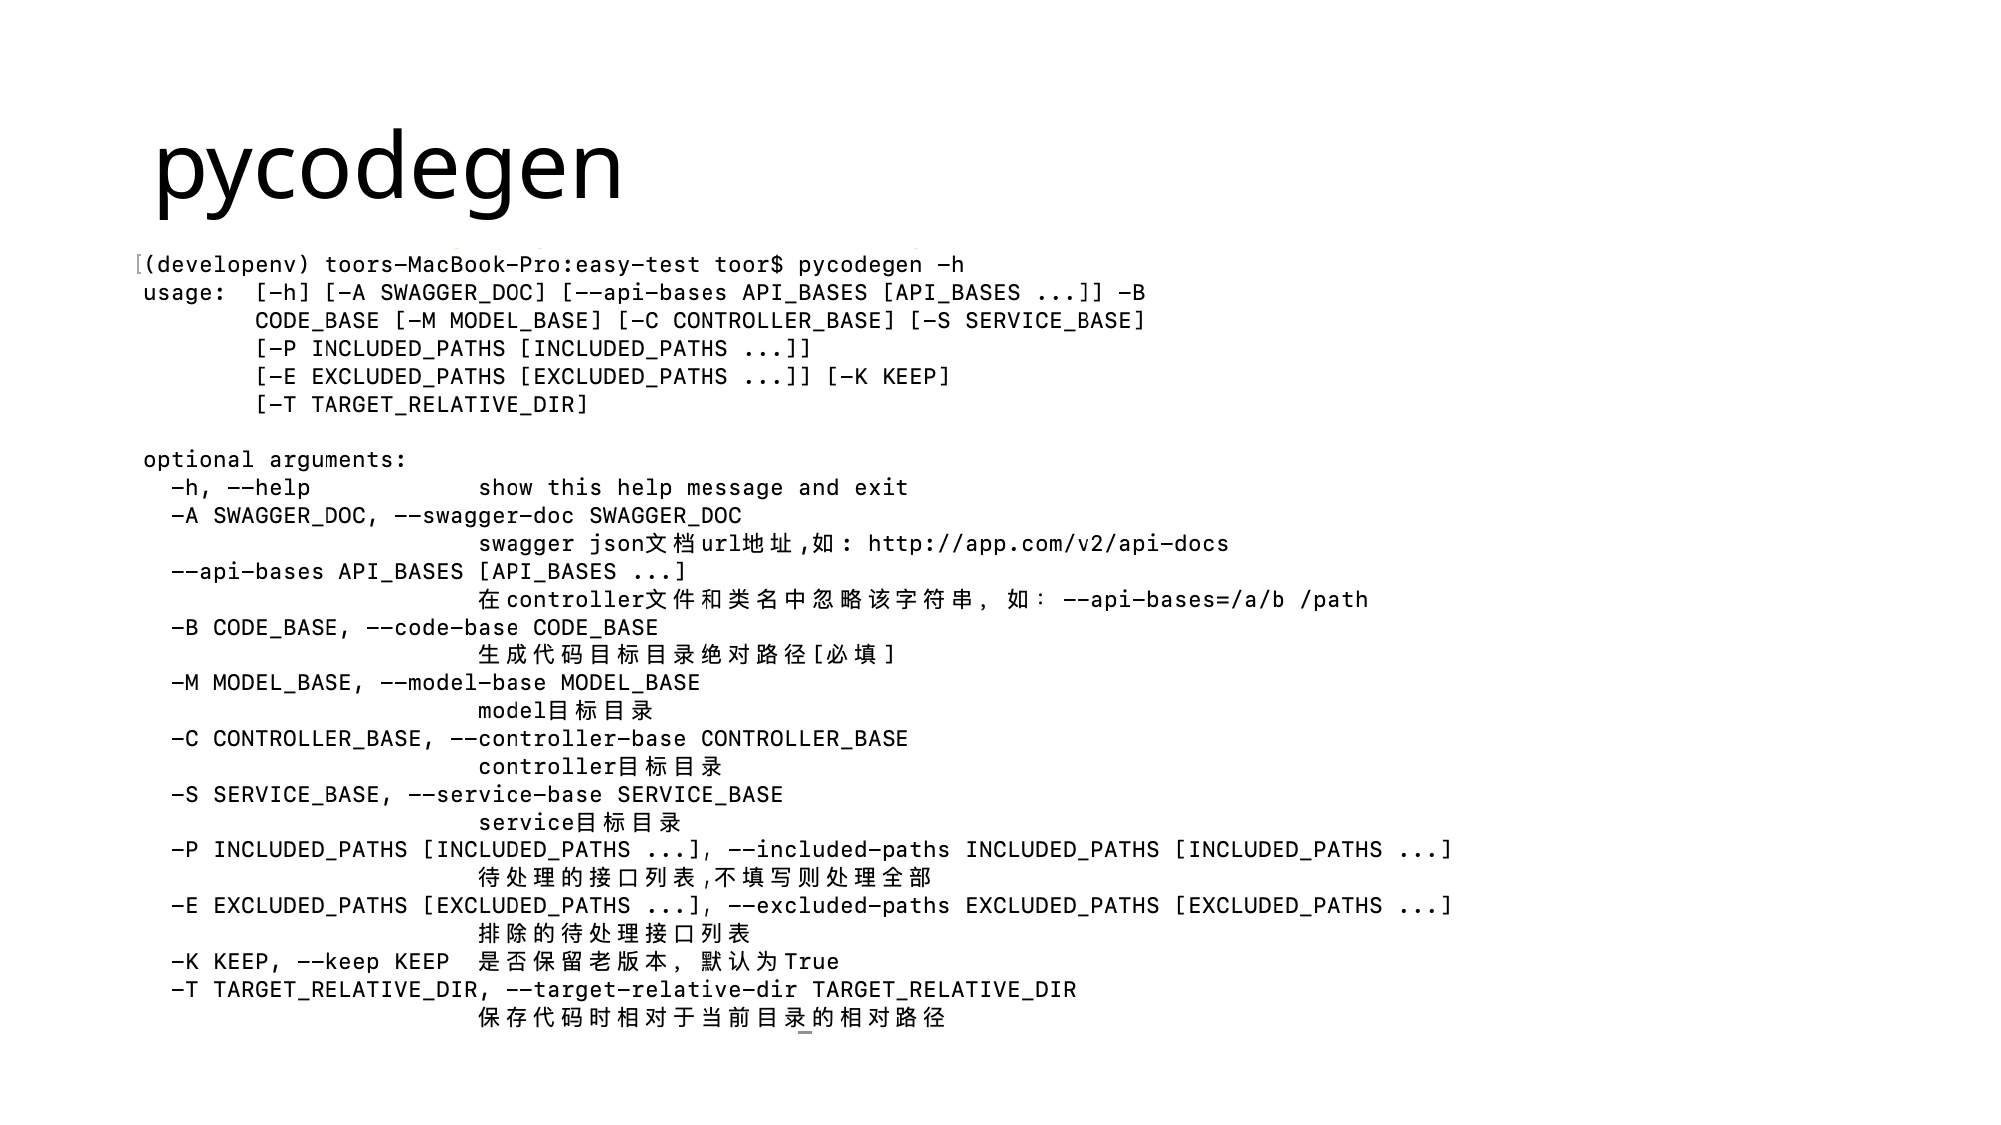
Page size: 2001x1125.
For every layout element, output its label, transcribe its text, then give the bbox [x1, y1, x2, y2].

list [137, 248, 1466, 1035]
title pycodegen [137, 59, 1863, 278]
